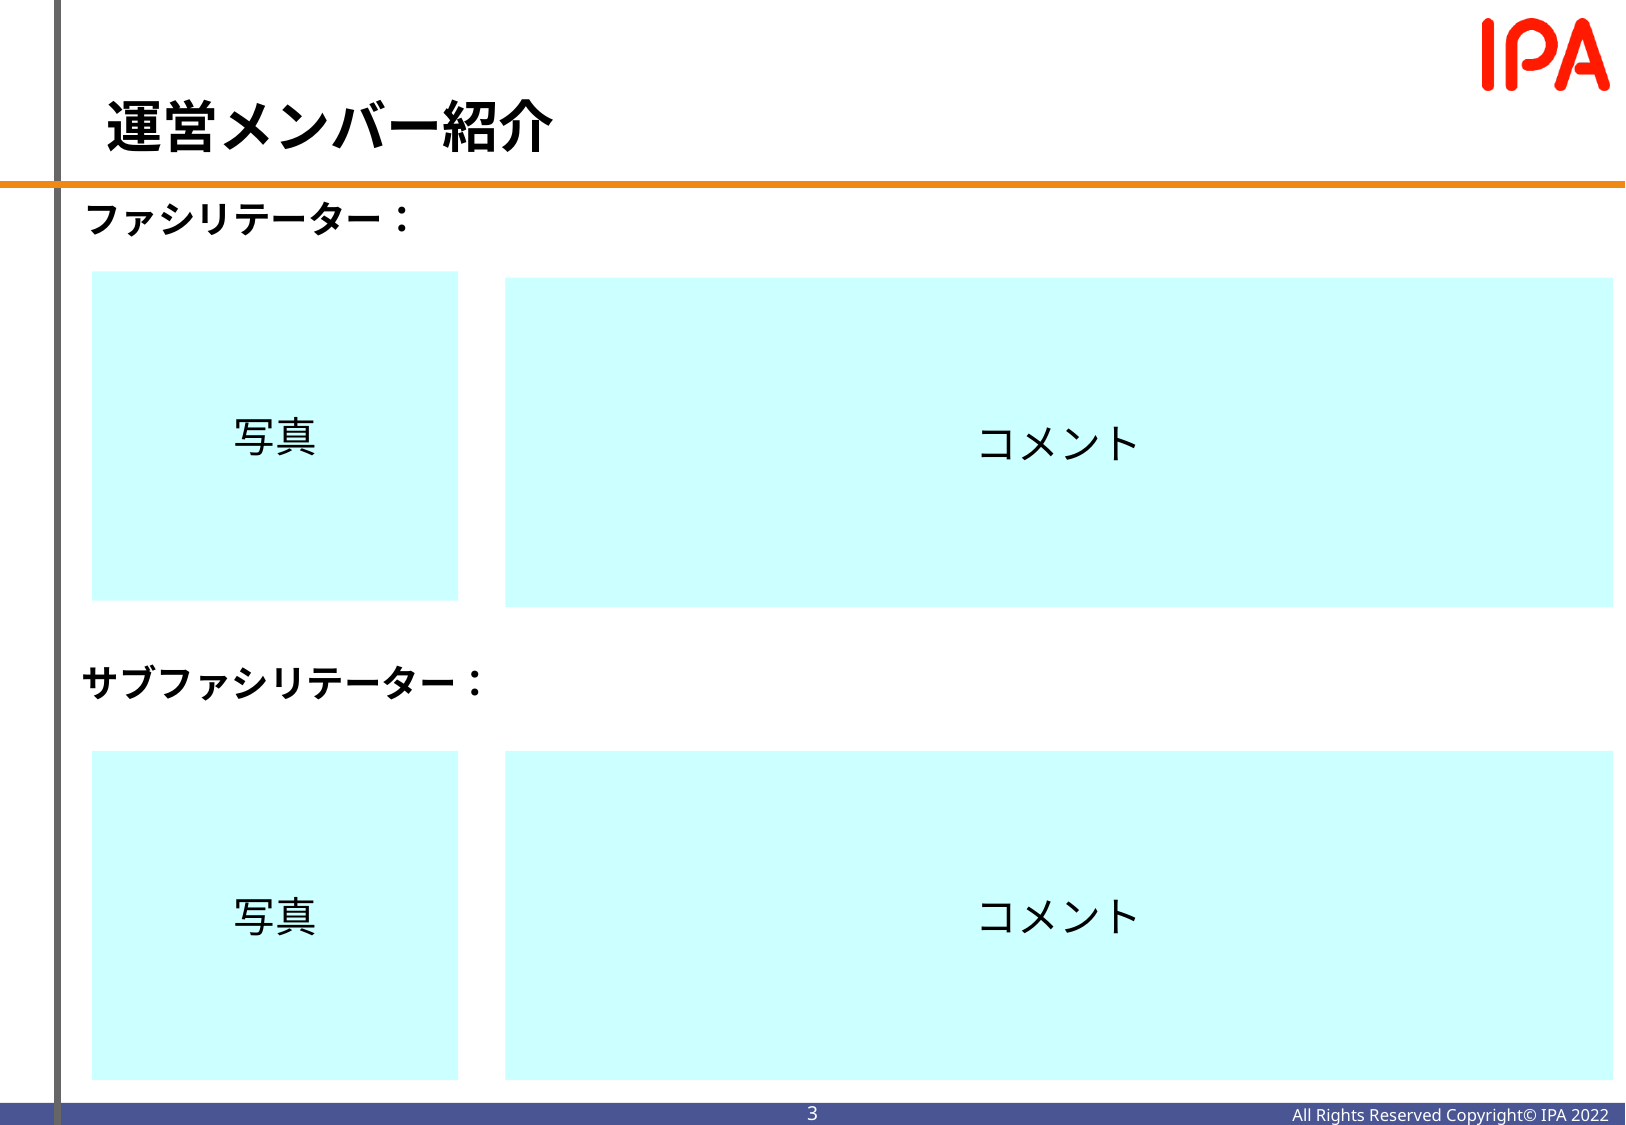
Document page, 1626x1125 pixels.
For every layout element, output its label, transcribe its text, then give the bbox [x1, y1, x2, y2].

text_box 写真 [91, 271, 459, 601]
text_box ファシリテーター： [68, 188, 219, 338]
text_box サブファシリテーター： [66, 652, 217, 803]
text_box コメント [505, 750, 1613, 1081]
text_box 運営メンバー紹介 [91, 84, 459, 167]
text_box All Rights Reserved Copyright© IPA 2022 [1225, 1097, 1625, 1125]
text_box コメント [505, 277, 1613, 608]
text_box 写真 [91, 750, 459, 1081]
text_box 2 [756, 1094, 869, 1125]
picture [1482, 18, 1610, 91]
